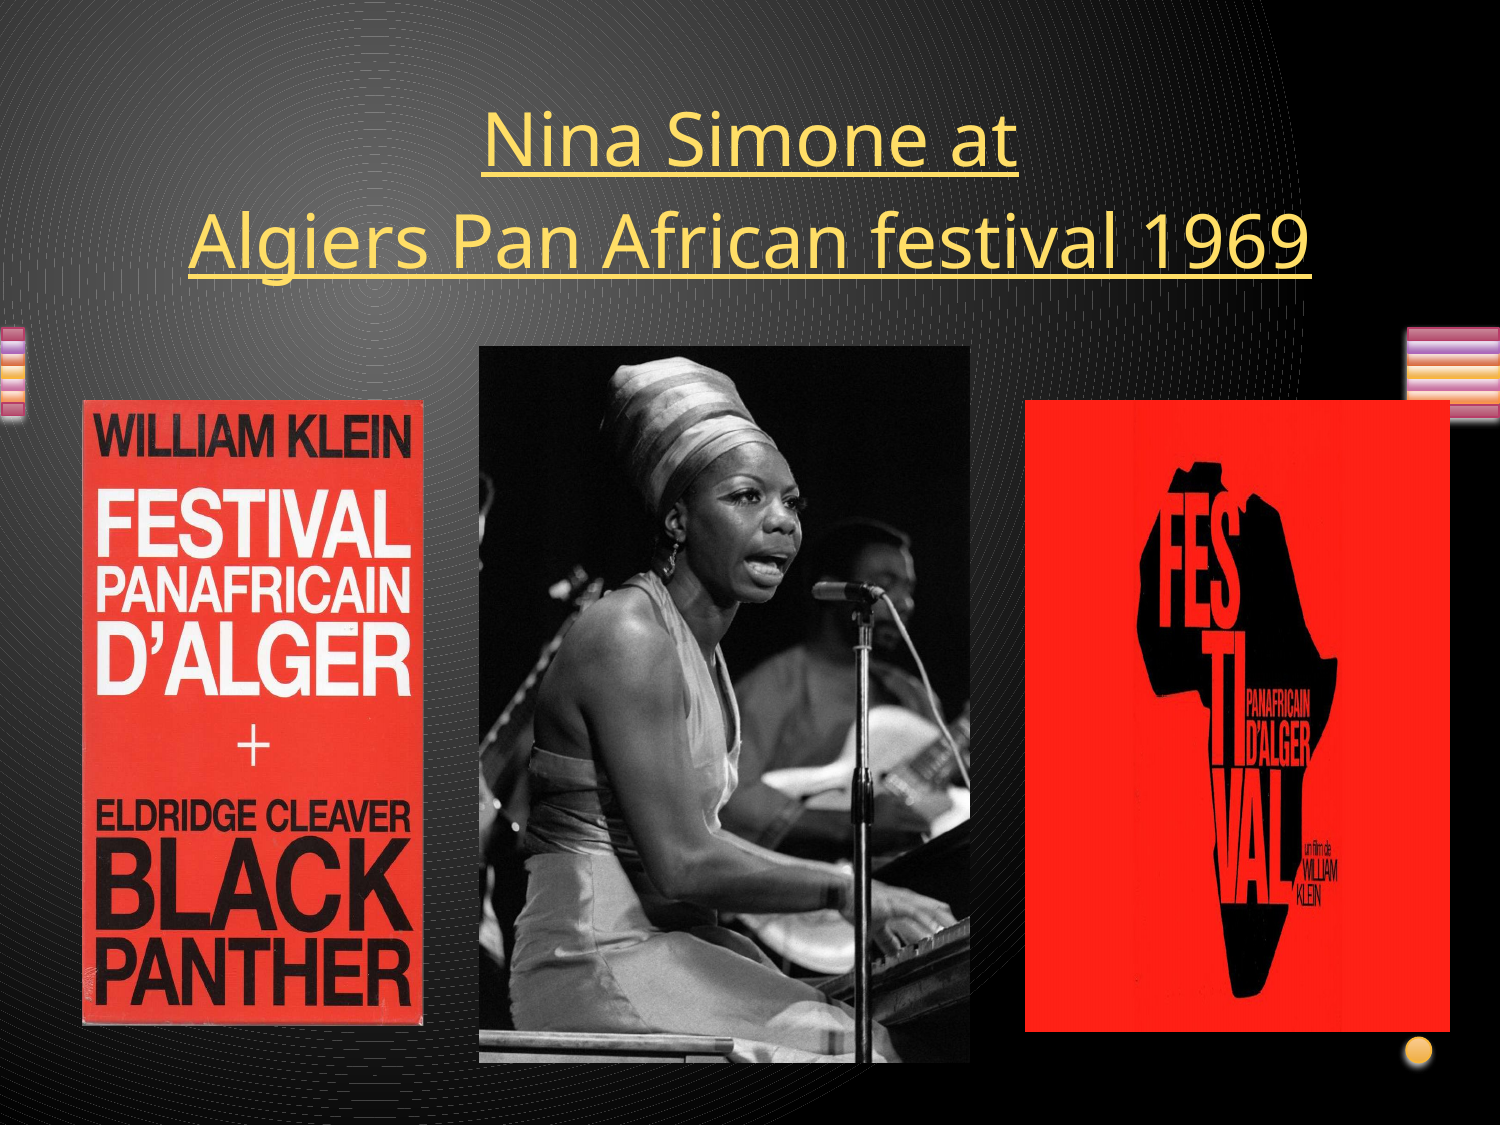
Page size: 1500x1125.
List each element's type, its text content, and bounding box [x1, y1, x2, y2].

picture [1024, 400, 1450, 1032]
picture [478, 345, 970, 1064]
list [81, 400, 424, 1032]
title Nina Simone at Algiers Pan African festival 1969 [140, 73, 1360, 303]
